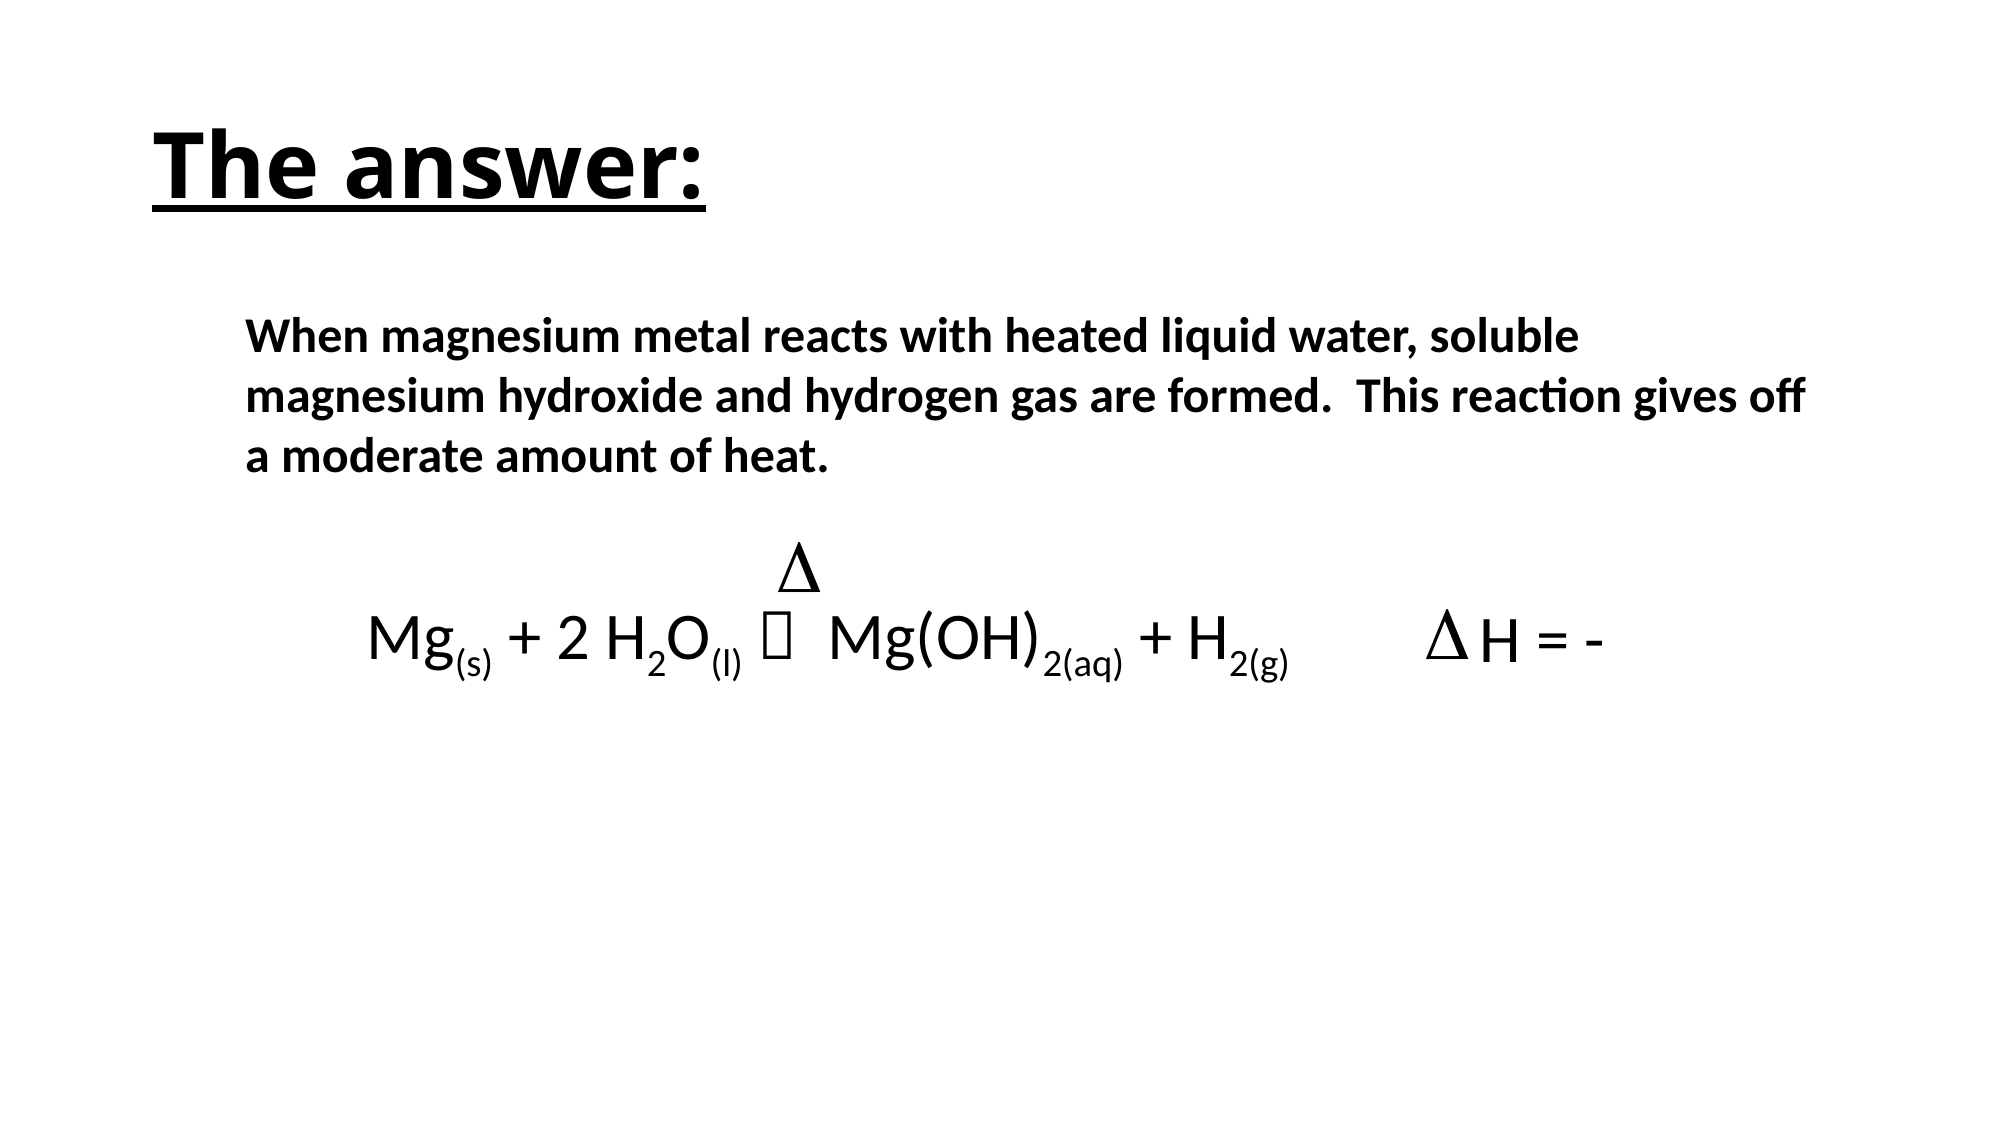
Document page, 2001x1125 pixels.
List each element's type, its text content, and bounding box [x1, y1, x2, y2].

text_box H = - [1464, 588, 2000, 684]
text_box Mg(s) + 2 H2O(l)  Mg(OH)2(aq) + H2(g) [351, 585, 1540, 692]
text_box D [761, 510, 1055, 615]
text_box When magnesium metal reacts with heated liquid water, soluble magnesium hydroxide and hydrogen gas are formed. This reaction gives off a moderate amount of heat. [230, 295, 1848, 490]
title The answer: [137, 59, 1863, 278]
text_box D [1410, 577, 1703, 682]
